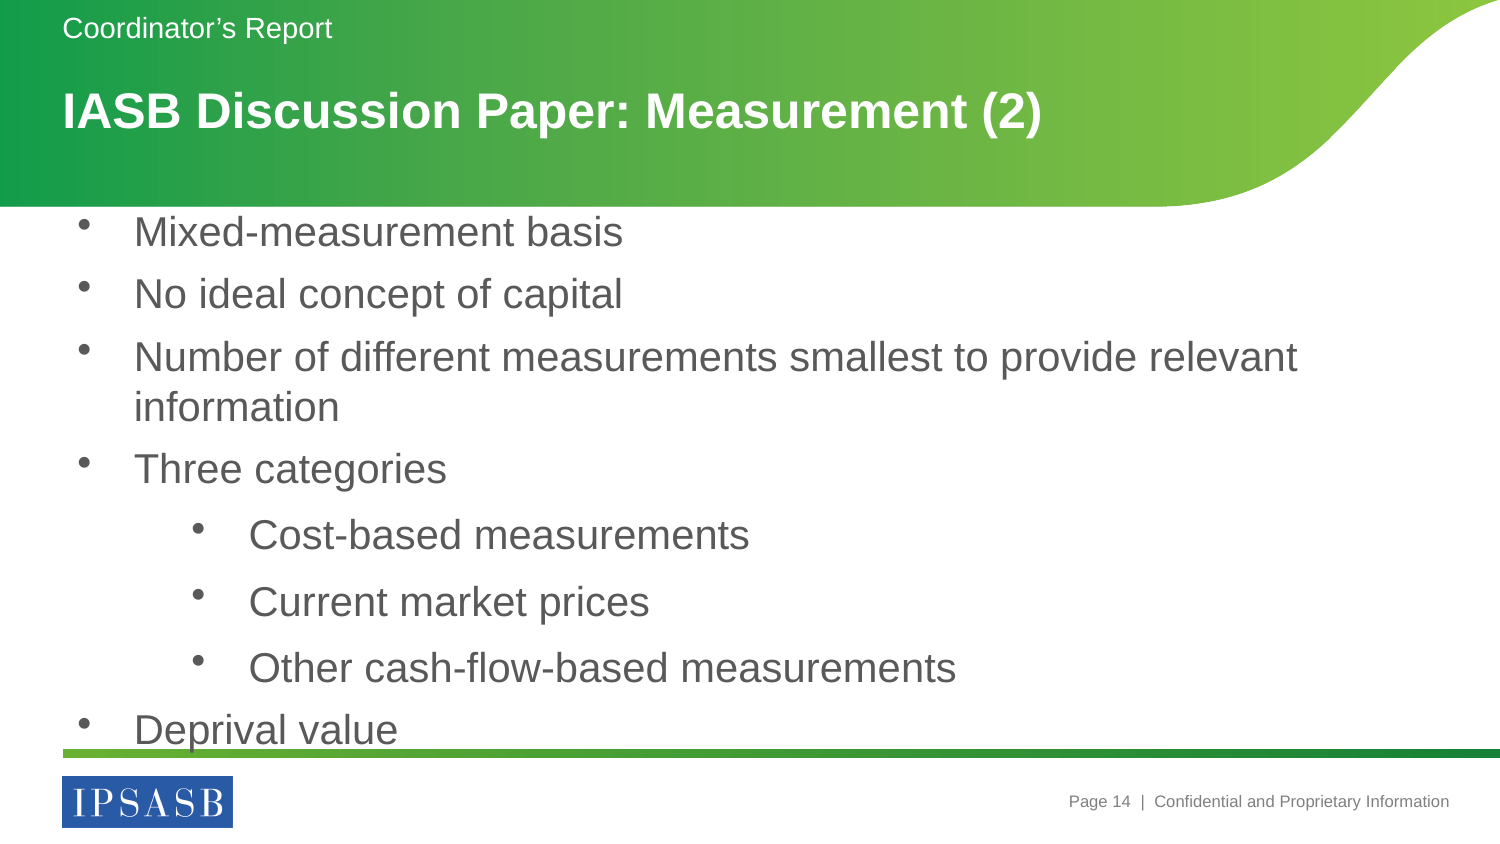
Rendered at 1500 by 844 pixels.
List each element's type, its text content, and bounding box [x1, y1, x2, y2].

title IASB Discussion Paper: Measurement (2) [62, 75, 1300, 142]
picture [62, 776, 233, 828]
list Mixed-measurement basis No ideal concept of capital Number of different measurements smallest to provide relevant information Three categories Cost-based measurements Current market prices Other cash-flow-based measurements Deprival value [62, 196, 1450, 724]
subtitle Coordinator’s Report [62, 9, 500, 38]
picture [0, 0, 1500, 207]
